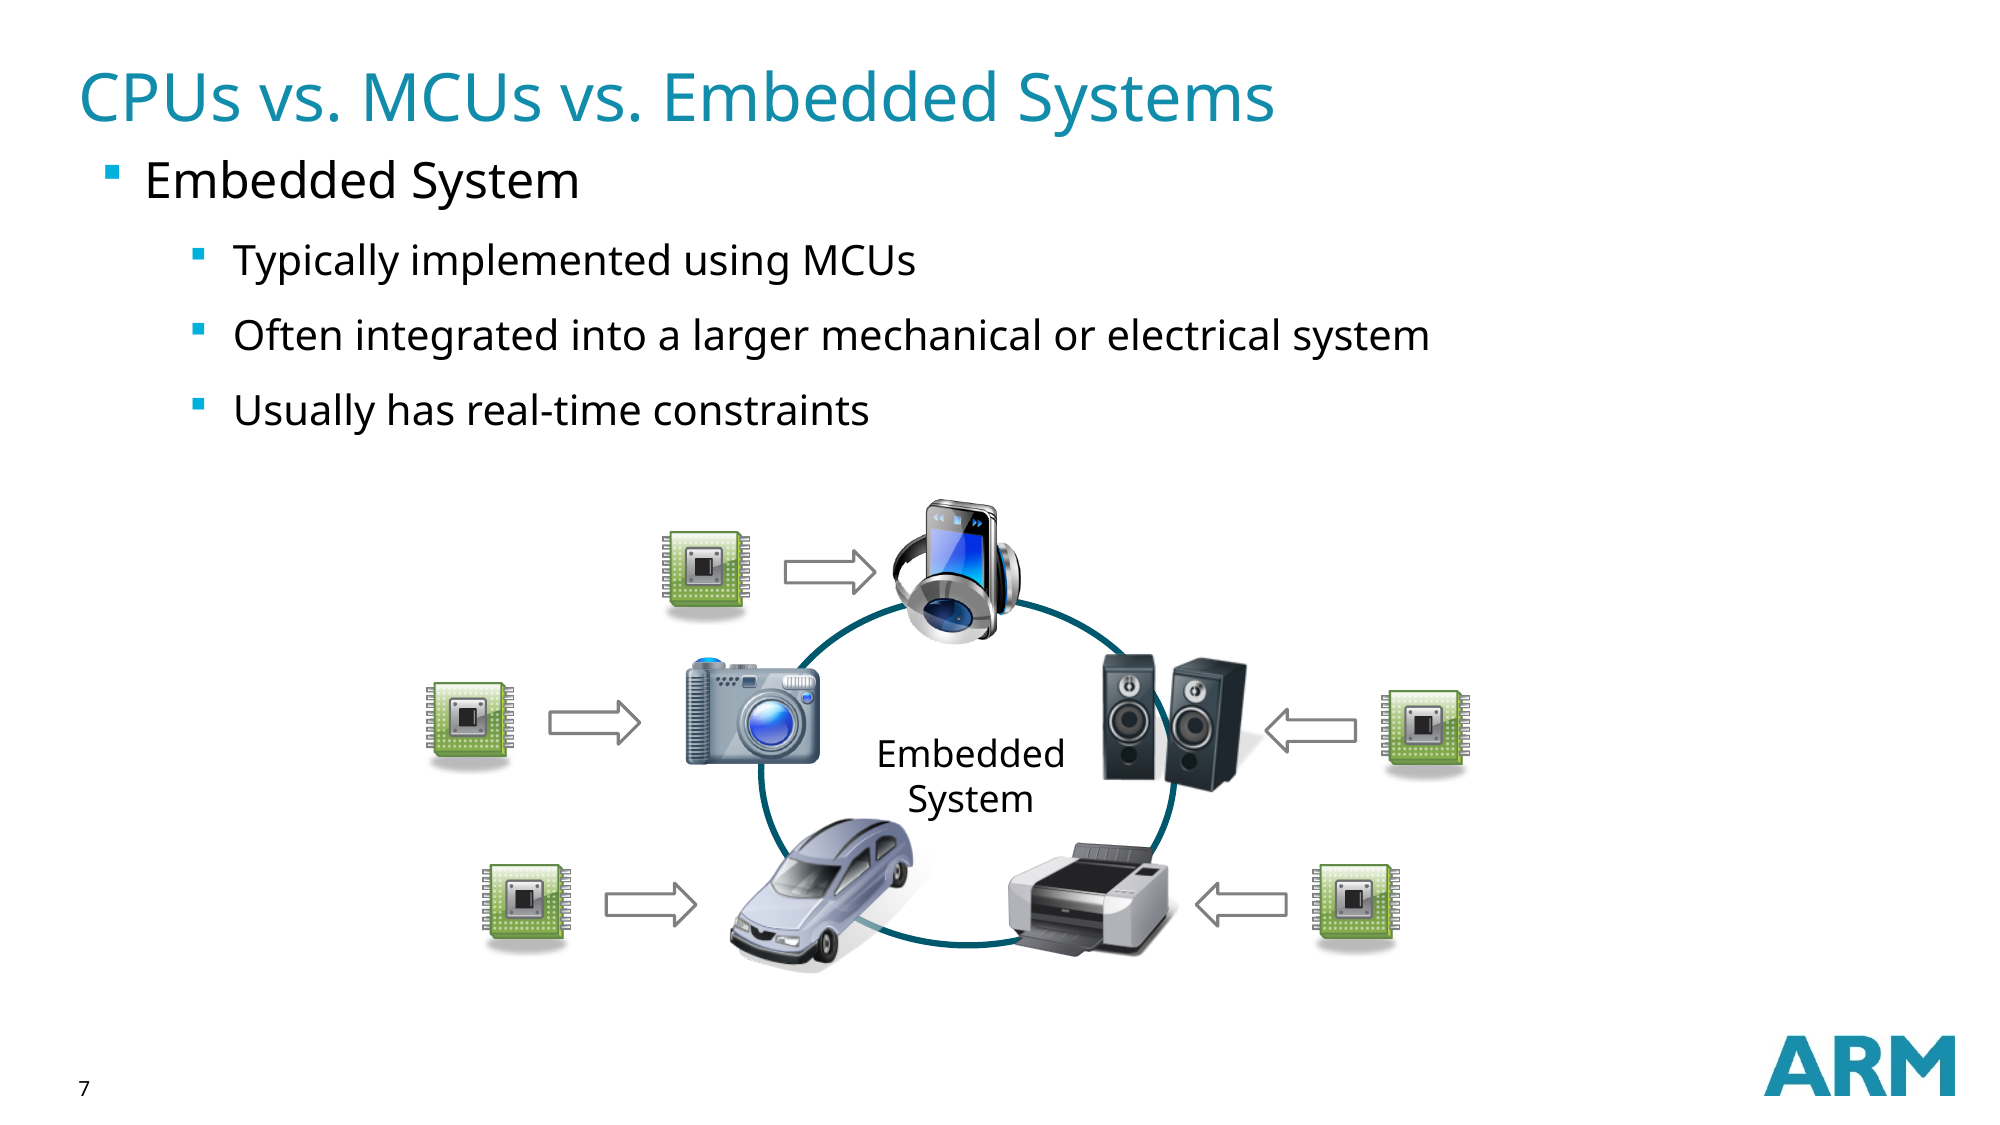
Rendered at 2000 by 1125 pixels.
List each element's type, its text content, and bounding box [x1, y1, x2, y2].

list Embedded System Typically implemented using MCUs Often integrated into a larger mechanical or electrical system Usually has real-time constraints [101, 148, 1477, 515]
picture [1763, 1035, 1955, 1096]
title CPUs vs. MCUs vs. Embedded Systems [78, 55, 1910, 150]
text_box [418, 498, 1477, 1012]
